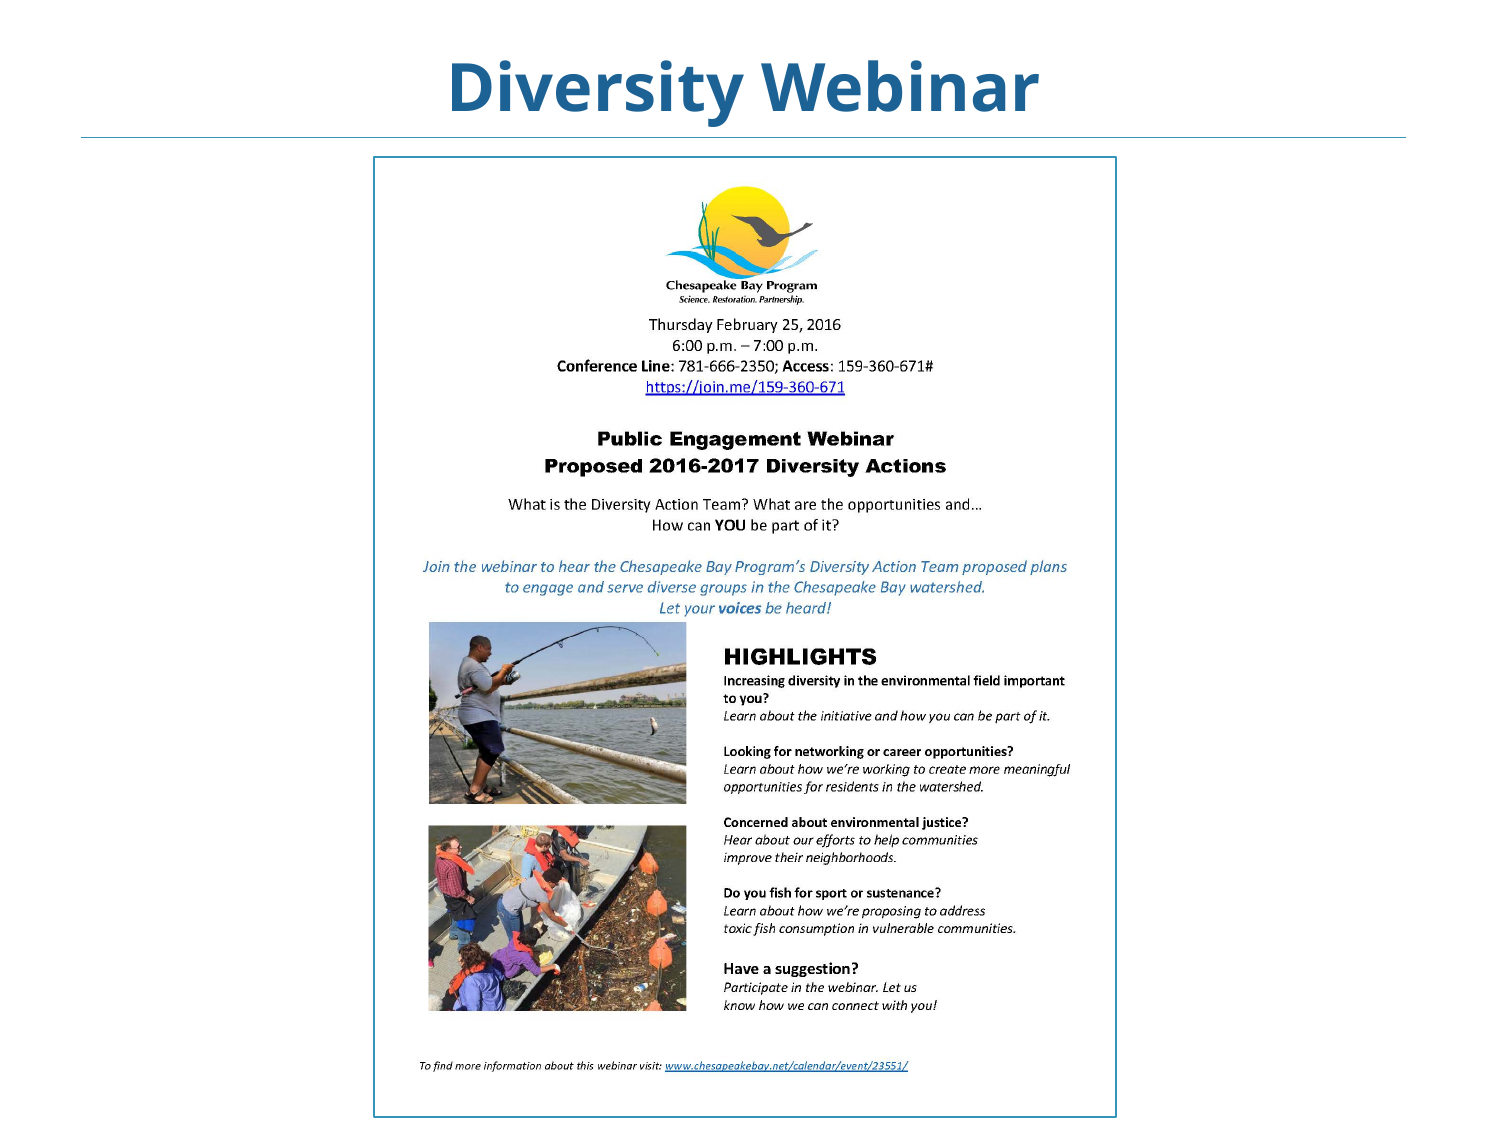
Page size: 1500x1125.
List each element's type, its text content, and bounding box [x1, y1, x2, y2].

text_box Diversity Webinar [37, 37, 1450, 193]
picture [374, 157, 1116, 1117]
